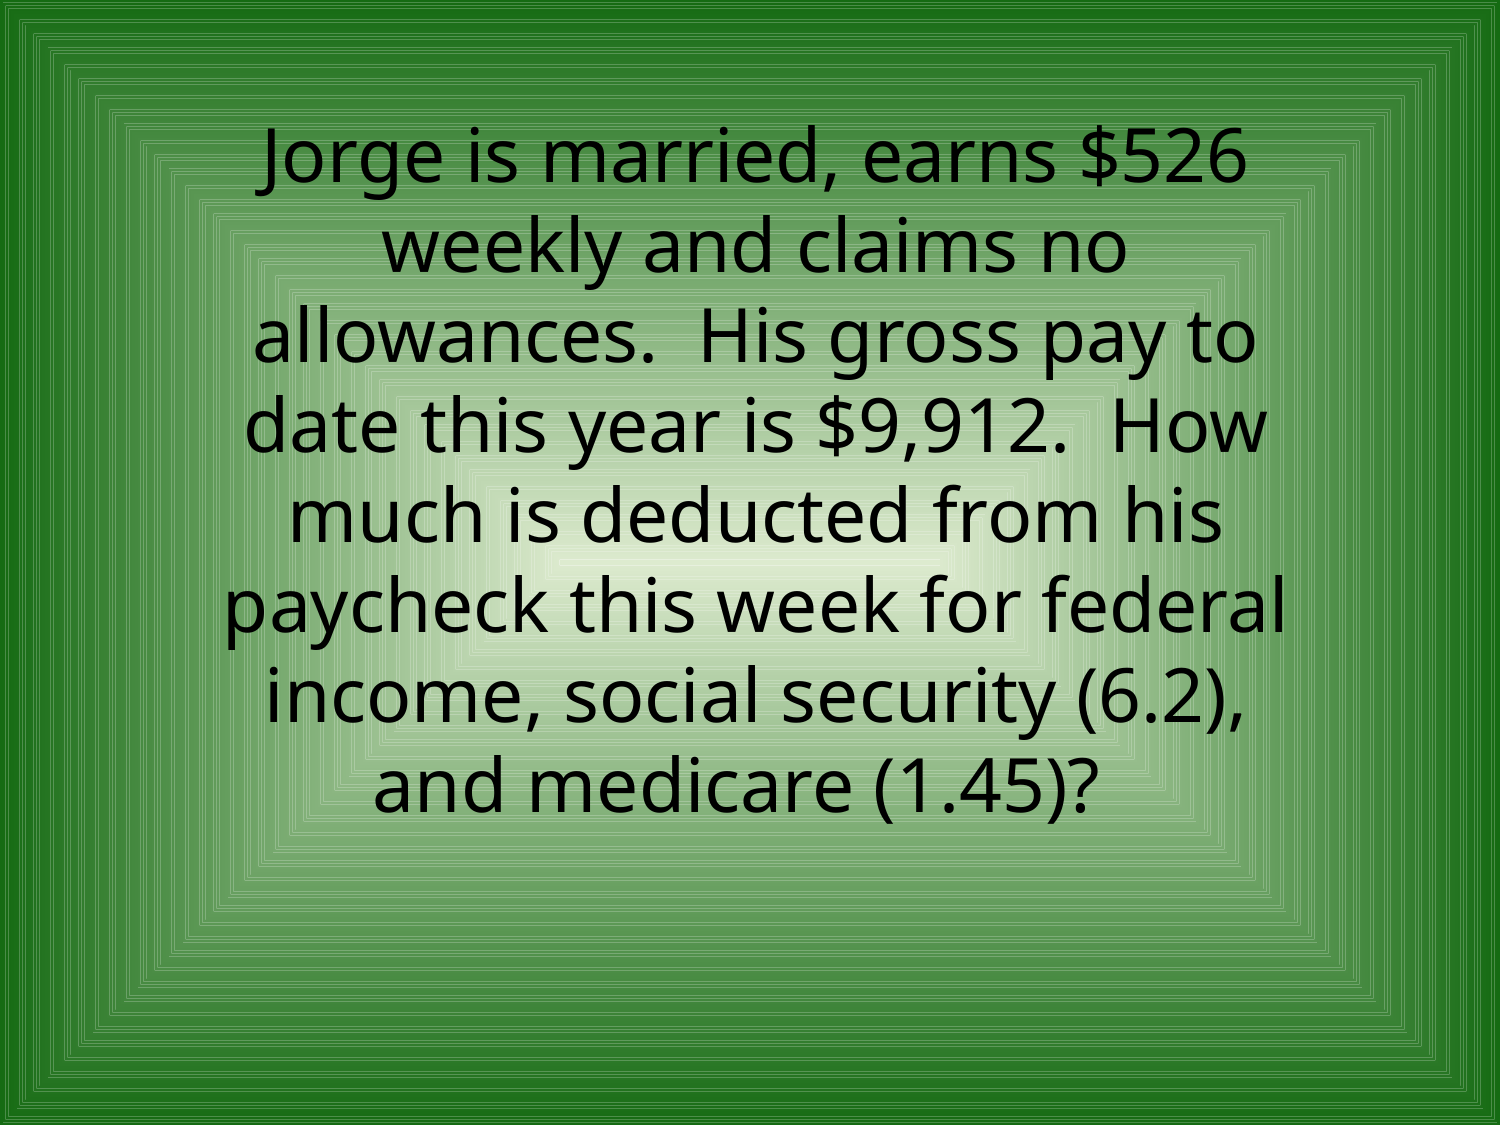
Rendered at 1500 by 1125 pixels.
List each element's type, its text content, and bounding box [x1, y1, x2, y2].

text_box Jorge is married, earns $526 weekly and claims no allowances. His gross pay to date this year is $9,912. How much is deducted from his paycheck this week for federal income, social security (6.2), and medicare (1.45)? [199, 99, 1313, 835]
